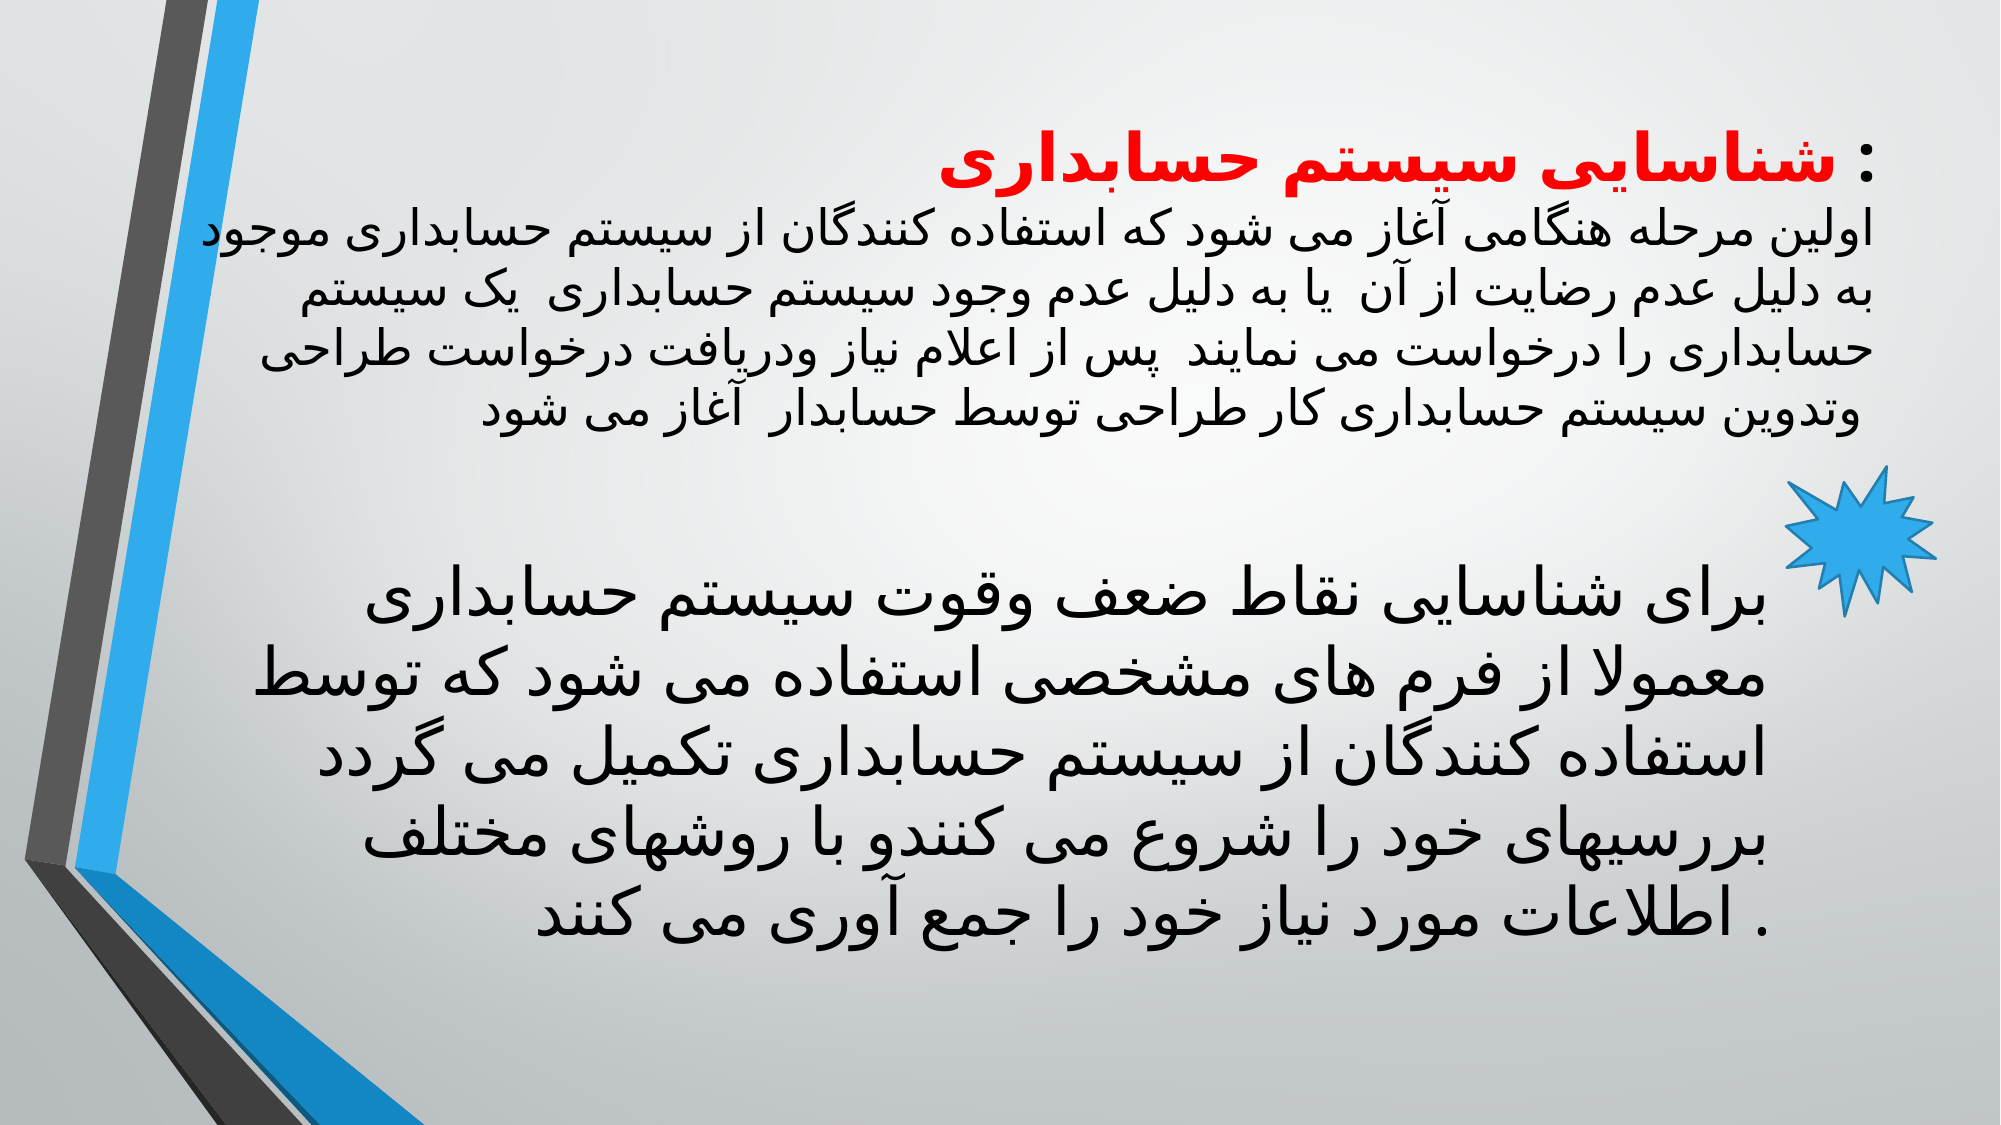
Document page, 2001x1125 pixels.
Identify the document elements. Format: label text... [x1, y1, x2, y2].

text_box شناسایی سیستم حسابداری : اولین مرحله هنگامی آغاز می شود که استفاده کنندگان از سیستم حسابداری موجود به دلیل عدم رضایت از آن یا به دلیل عدم وجود سیستم حسابداری یک سیستم حسابداری را درخواست می نمایند پس از اعلام نیاز ودریافت درخواست طراحی وتدوین سیستم حسابداری کار طراحی توسط حسابدار آغاز می شود [185, 107, 1892, 443]
text_box [1784, 465, 1938, 618]
text_box برای شناسایی نقاط ضعف وقوت سیستم حسابداری معمولا از فرم های مشخصی استفاده می شود که توسط استفاده کنندگان از سیستم حسابداری تکمیل می گردد بررسیهای خود را شروع می کنندو با روشهای مختلف اطلاعات مورد نیاز خود را جمع آوری می کنند . [185, 541, 1786, 1036]
